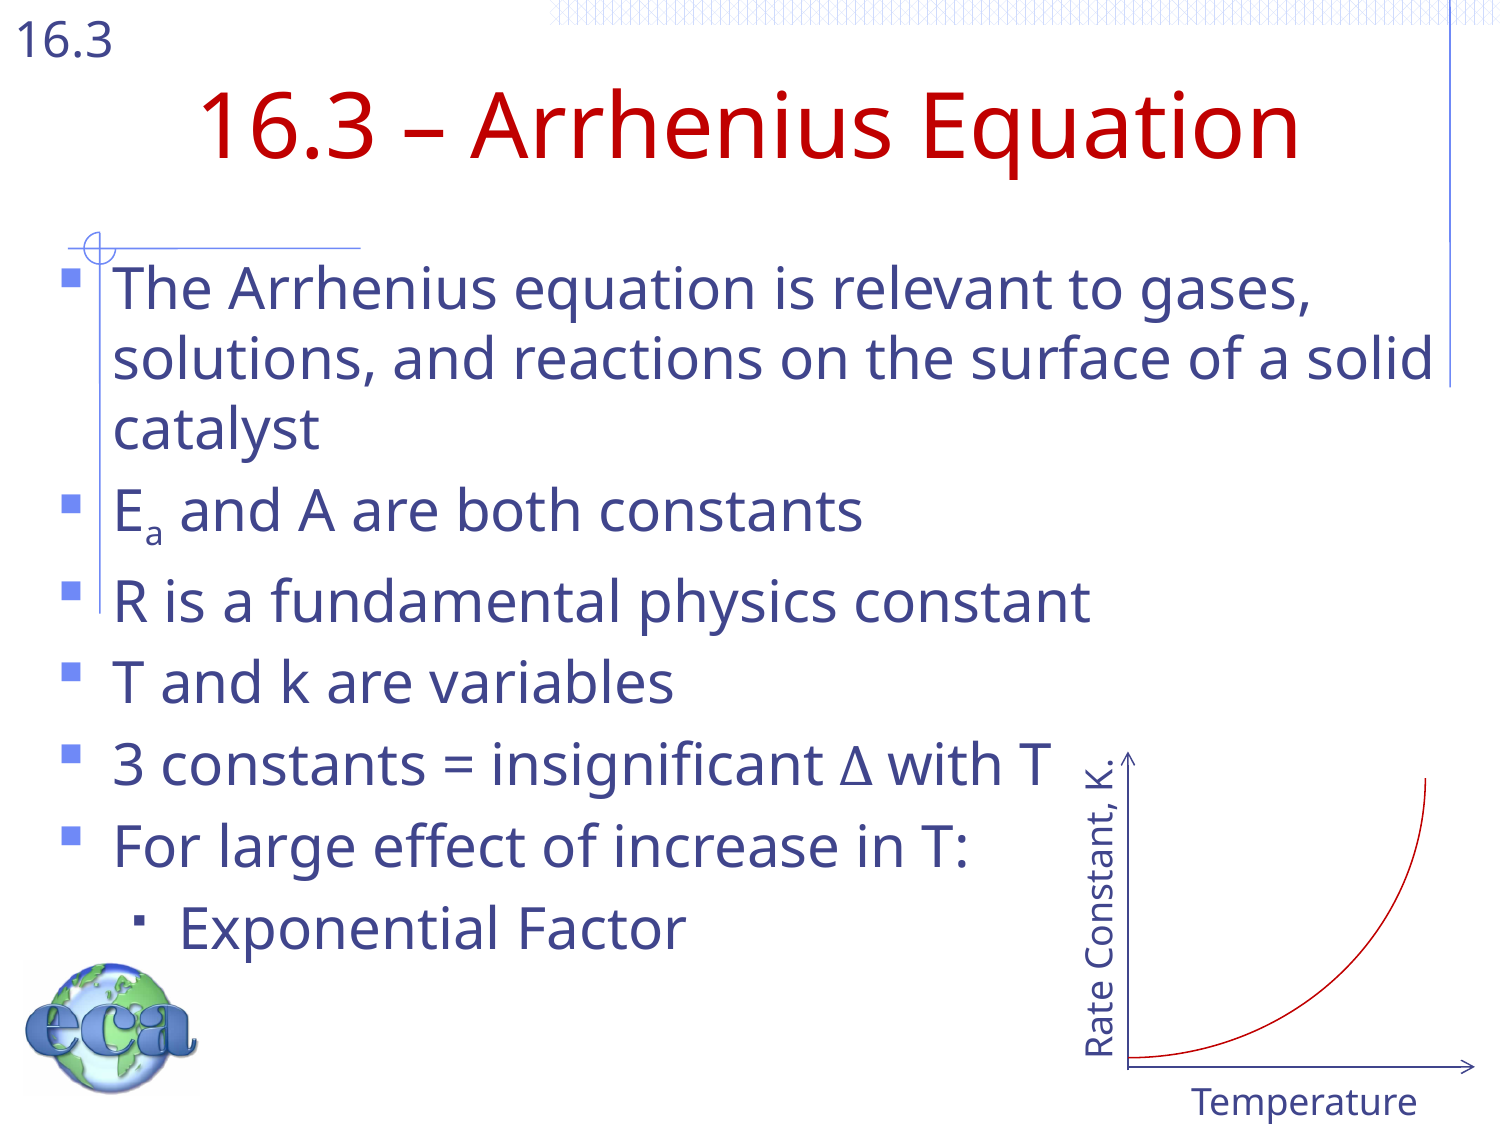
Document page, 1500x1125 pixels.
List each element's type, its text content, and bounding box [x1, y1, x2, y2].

title 16.3 – Arrhenius Equation [17, 49, 1483, 185]
text_box [1132, 778, 1426, 1058]
picture [23, 960, 200, 1096]
text_box Temperature [1176, 1076, 1433, 1125]
text_box Rate Constant, K. [1067, 744, 1128, 1075]
